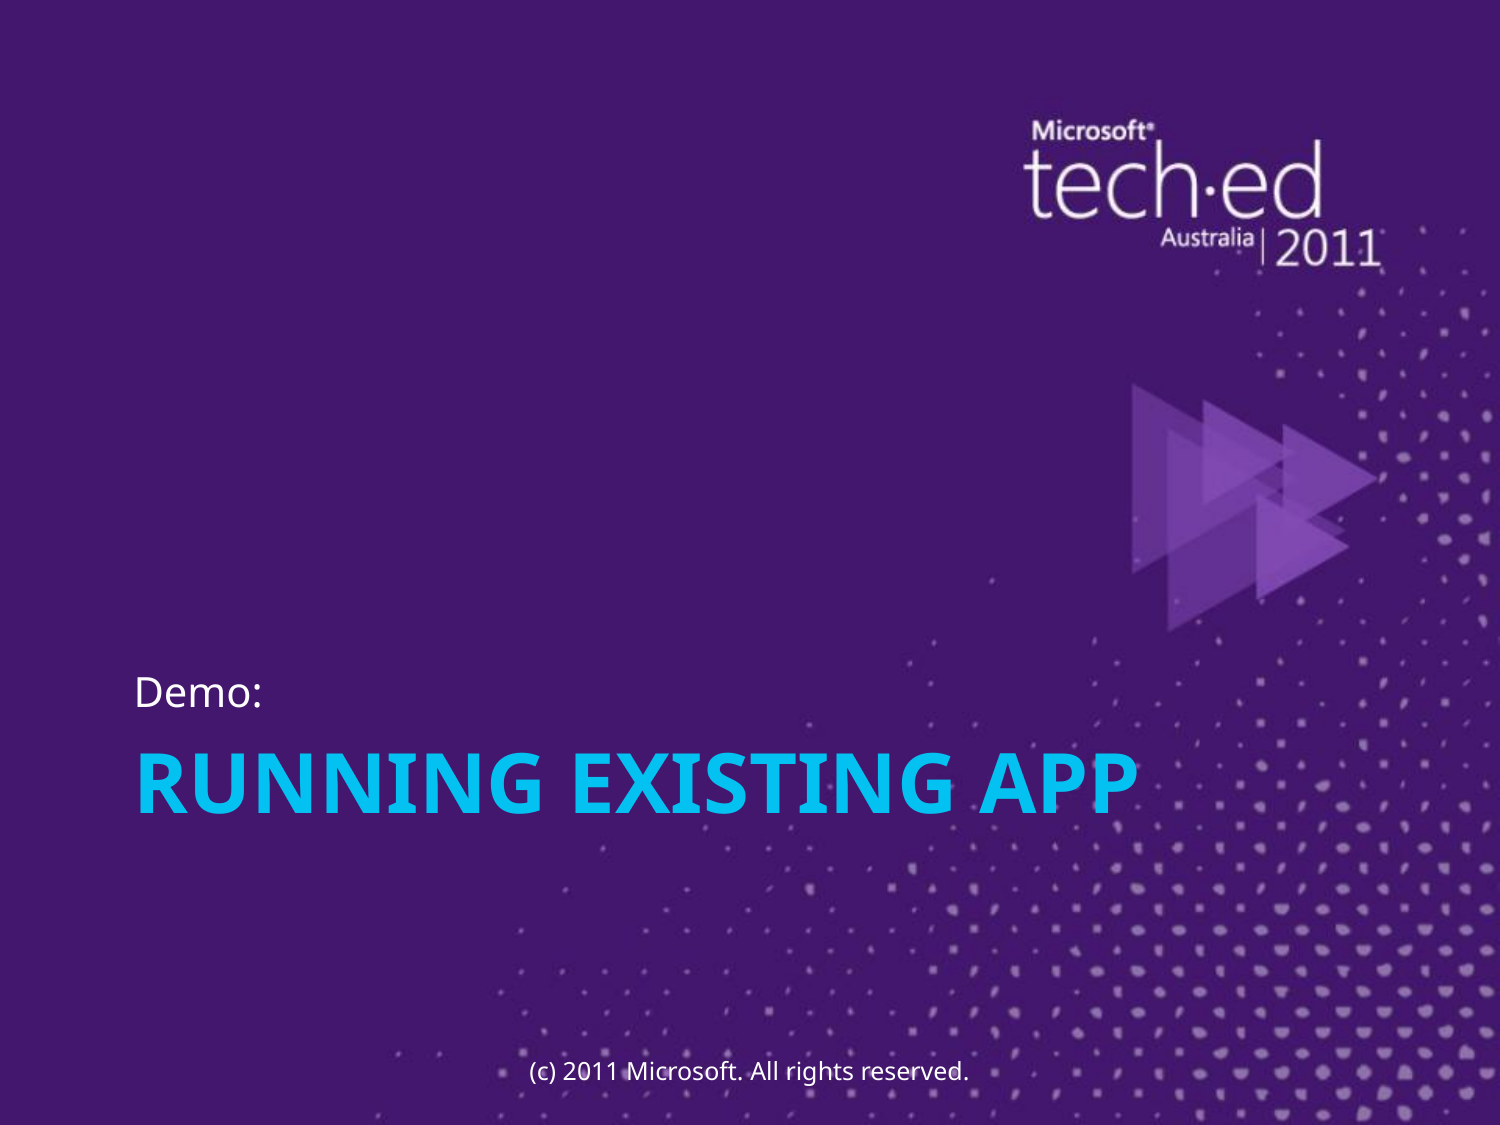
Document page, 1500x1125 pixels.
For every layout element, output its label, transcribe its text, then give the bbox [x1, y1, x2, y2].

list Demo: [118, 476, 1394, 723]
footer (c) 2011 Microsoft. All rights reserved. [512, 1042, 988, 1103]
picture [0, 0, 1500, 1125]
title RUNNING EXISTING APP [118, 723, 1394, 947]
